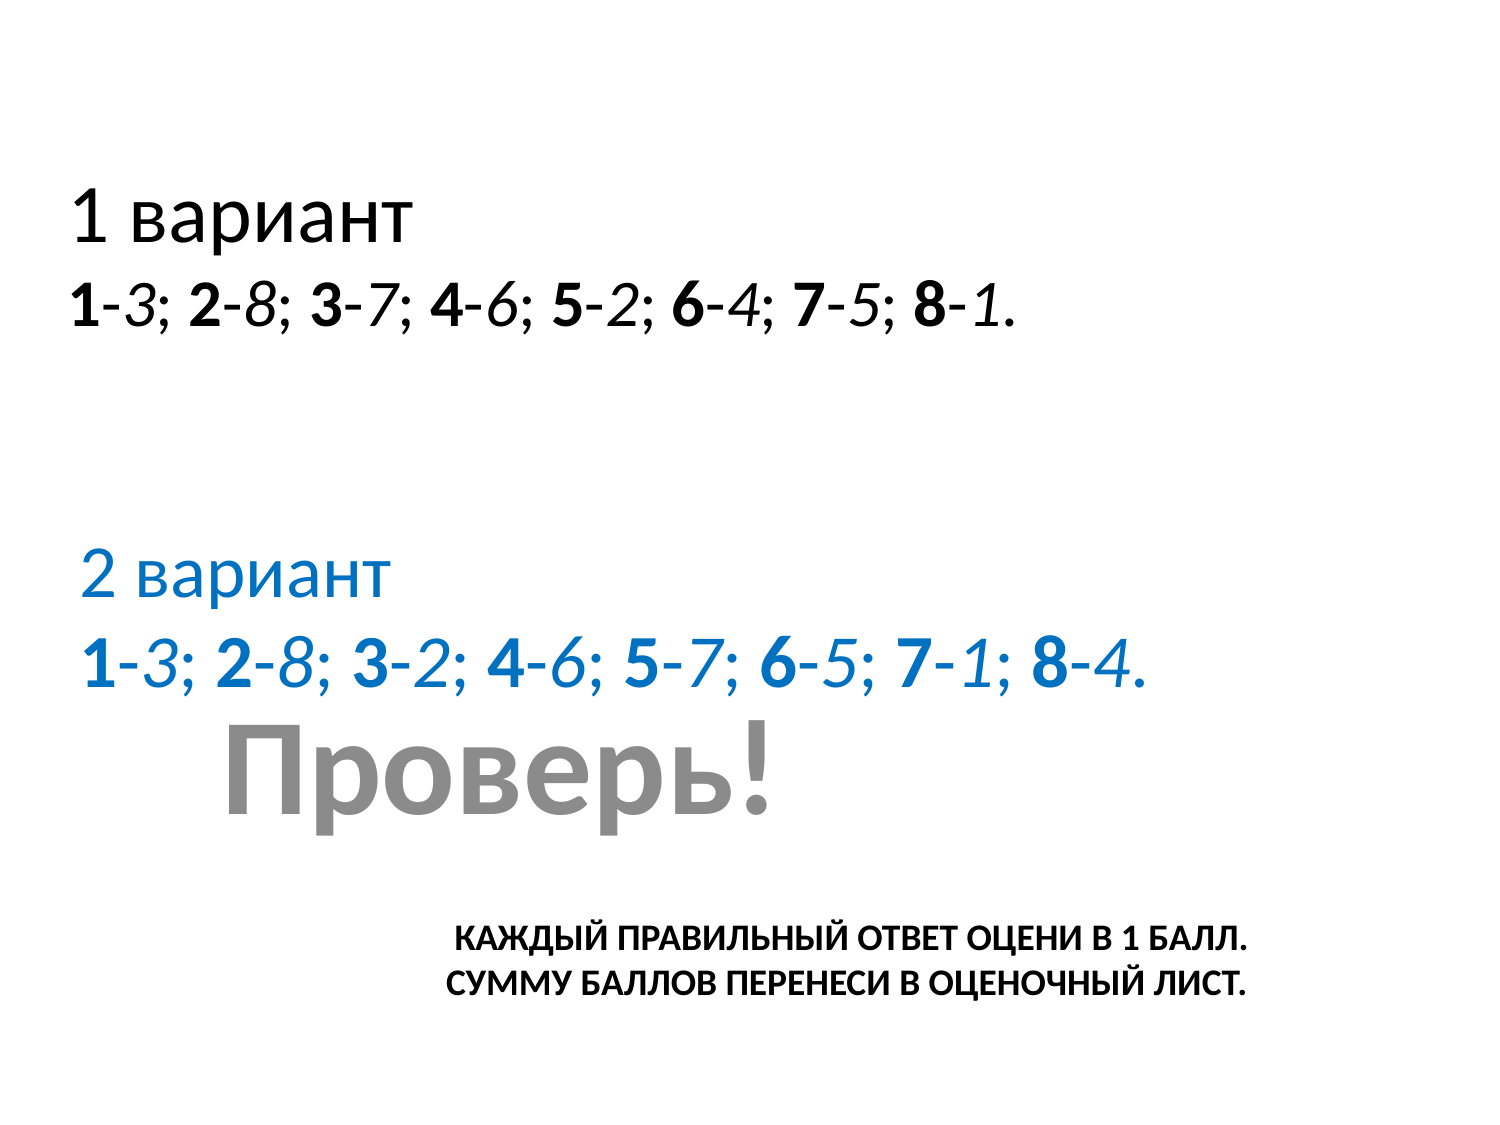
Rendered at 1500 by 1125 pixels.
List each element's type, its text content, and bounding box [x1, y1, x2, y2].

list Проверь! [206, 712, 1187, 850]
title каждый правильный ответ оцени в 1 балл. Сумму баллов перенеси в оценочный лист. [431, 905, 1447, 1047]
text_box 2 вариант 1-3; 2-8; 3-2; 4-6; 5-7; 6-5; 7-1; 8-4. [64, 515, 1483, 710]
text_box 1 вариант 1-3; 2-8; 3-7; 4-6; 5-2; 6-4; 7-5; 8-1. [53, 152, 1270, 347]
